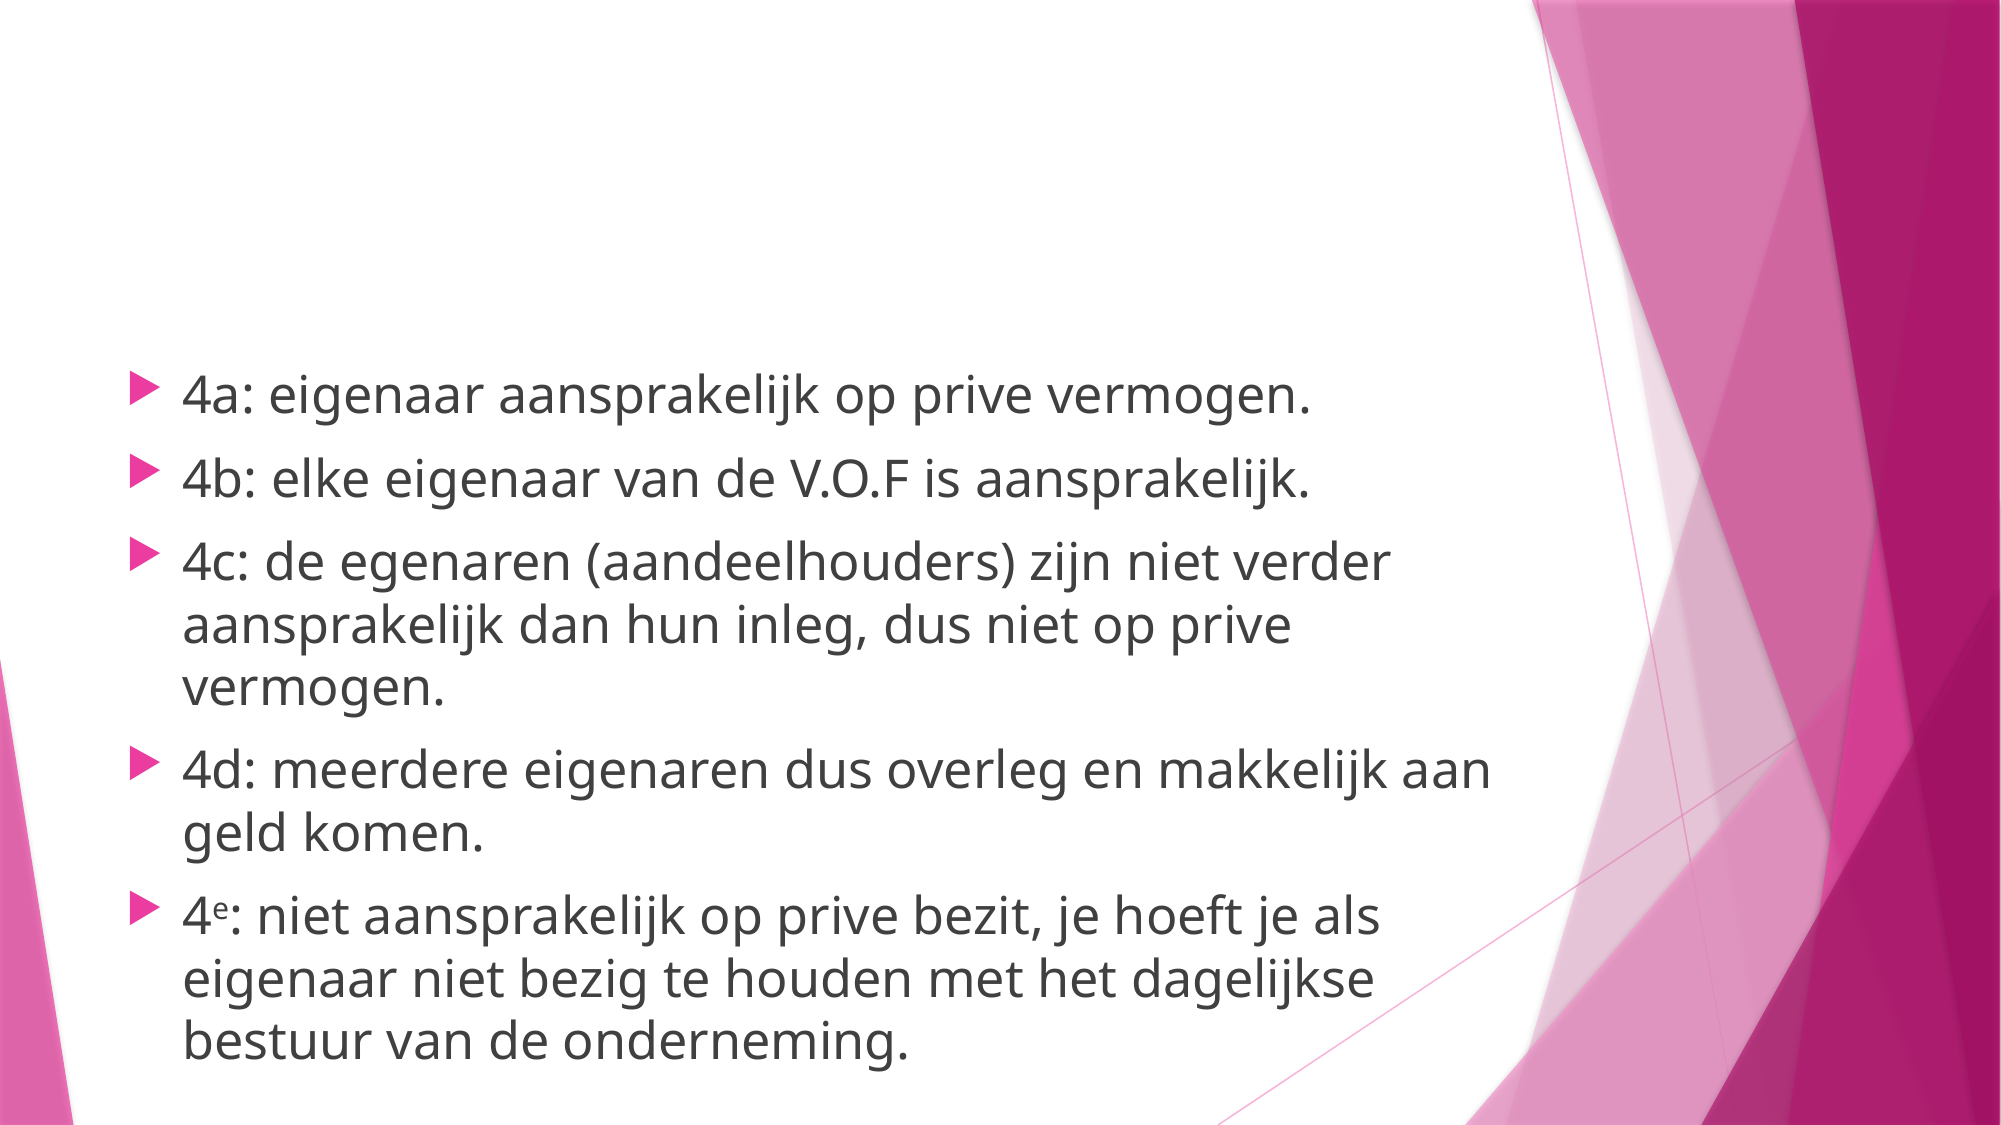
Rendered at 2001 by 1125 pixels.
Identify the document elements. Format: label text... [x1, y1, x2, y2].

list 4a: eigenaar aansprakelijk op prive vermogen. 4b: elke eigenaar van de V.O.F is aansprakelijk. 4c: de egenaren (aandeelhouders) zijn niet verder aansprakelijk dan hun inleg, dus niet op prive vermogen. 4d: meerdere eigenaren dus overleg en makkelijk aan geld komen. 4e: niet aansprakelijk op prive bezit, je hoeft je als eigenaar niet bezig te houden met het dagelijkse bestuur van de onderneming. [111, 354, 1522, 992]
